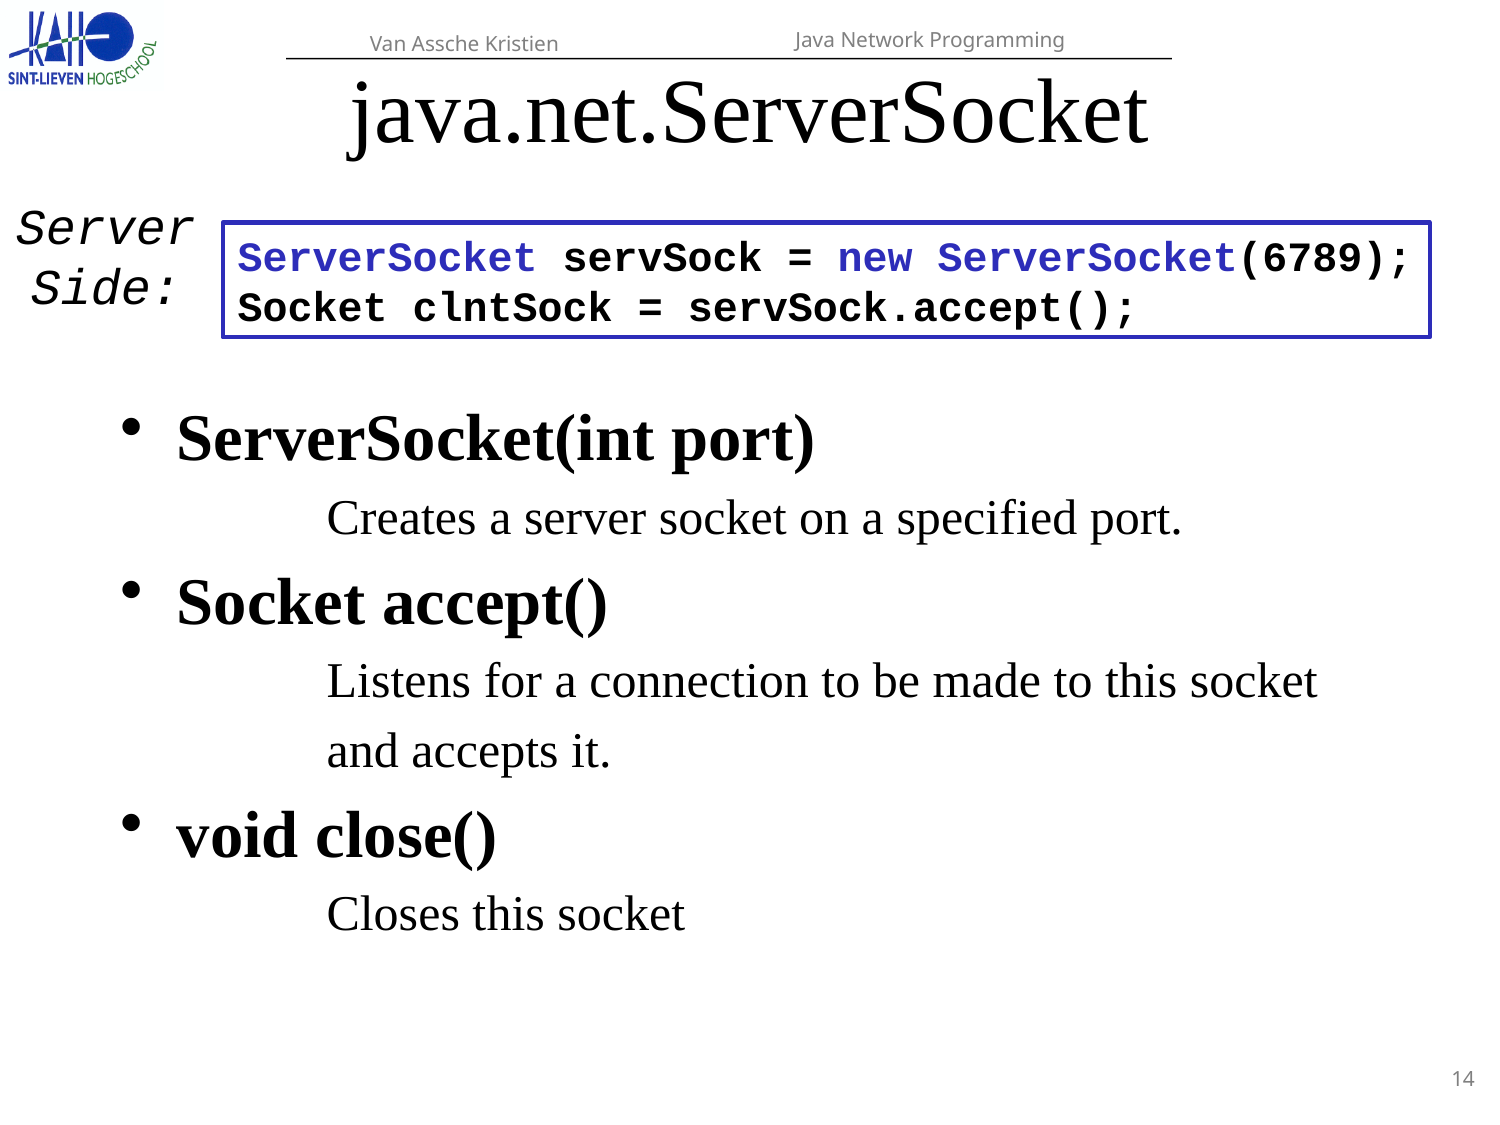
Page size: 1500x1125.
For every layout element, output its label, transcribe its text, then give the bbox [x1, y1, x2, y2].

picture [0, 0, 164, 91]
text_box Server Side: [0, 187, 211, 323]
list ServerSocket(int port) Creates a server socket on a specified port. Socket accept() Listens for a connection to be made to this socket and accepts it. void close() Closes this socket [105, 386, 1459, 1062]
title java.net.ServerSocket [112, 11, 1388, 200]
text_box ServerSocket servSock = new ServerSocket(6789); Socket clntSock = servSock.accept(); [222, 222, 1430, 338]
